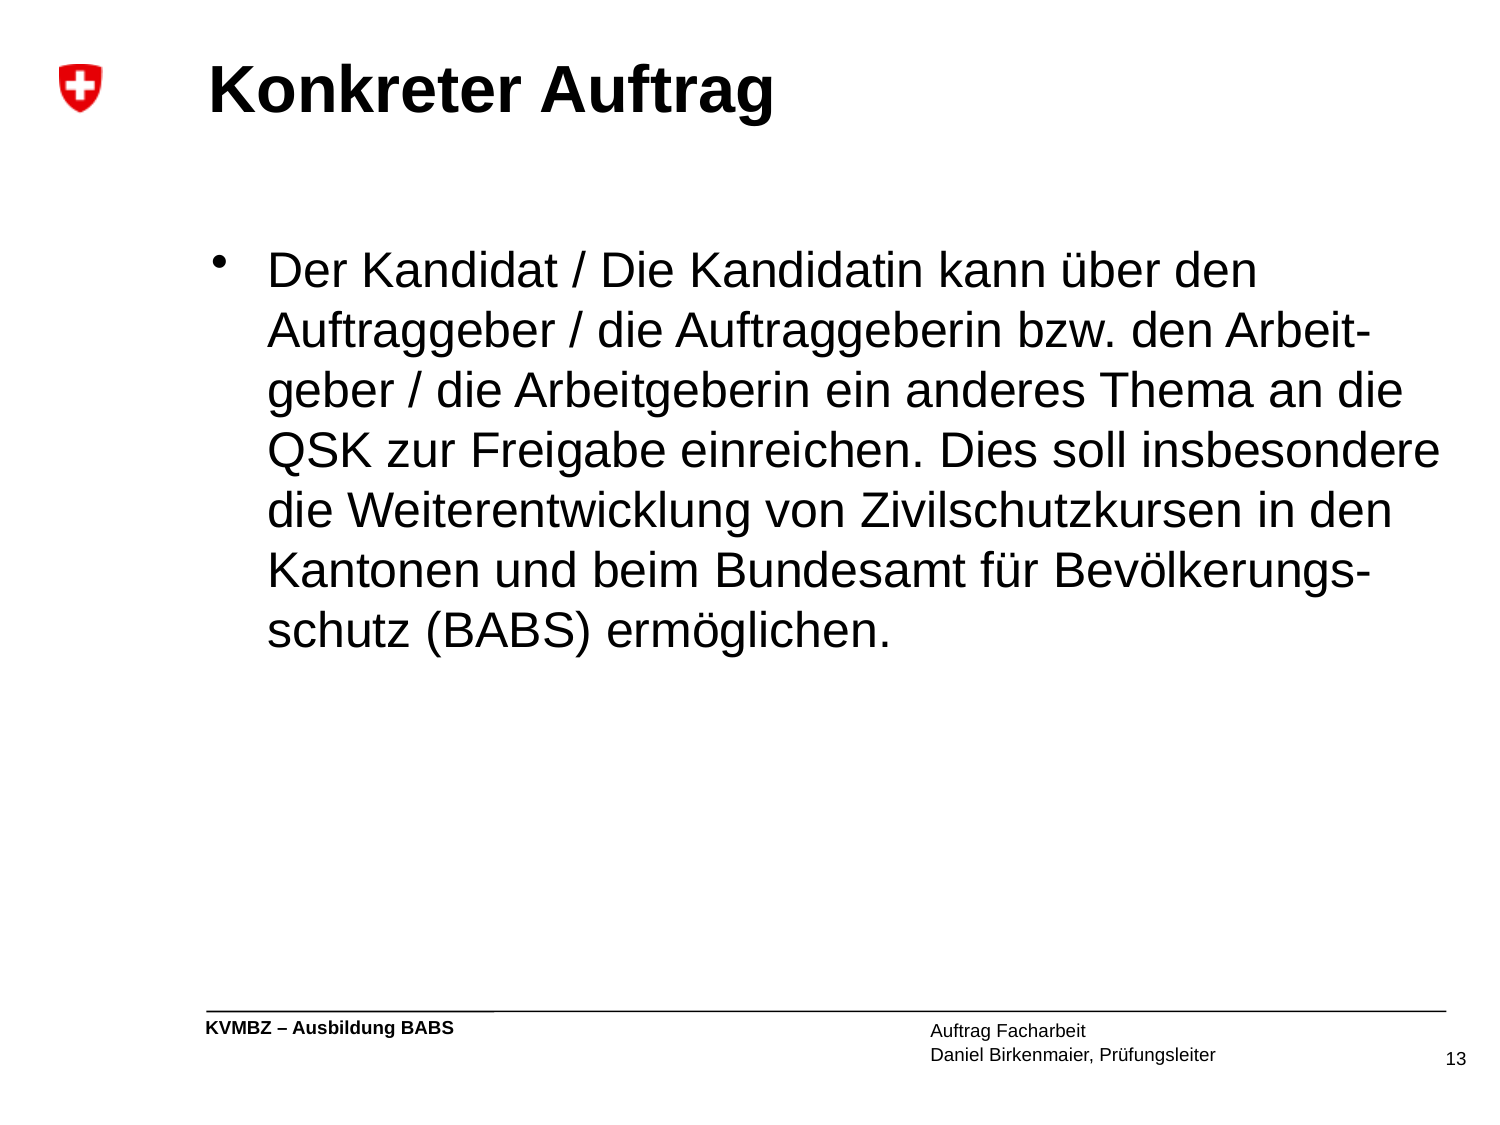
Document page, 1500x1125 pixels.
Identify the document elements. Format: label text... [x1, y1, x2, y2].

slide_number Auftrag Facharbeit [915, 1011, 1447, 1048]
picture [59, 64, 103, 114]
title Konkreter Auftrag [207, 45, 1433, 209]
list Der Kandidat / Die Kandidatin kann über den Auftraggeber / die Auftraggeberin bzw. den Arbeit-geber / die Arbeitgeberin ein anderes Thema an die QSK zur Freigabe einreichen. Dies soll insbesondere die Weiterentwicklung von Zivilschutzkursen in den Kantonen und beim Bundesamt für Bevölkerungs-schutz (BABS) ermöglichen. [210, 237, 1447, 1012]
footer Daniel Birkenmaier, Prüfungsleiter [915, 1048, 1447, 1071]
